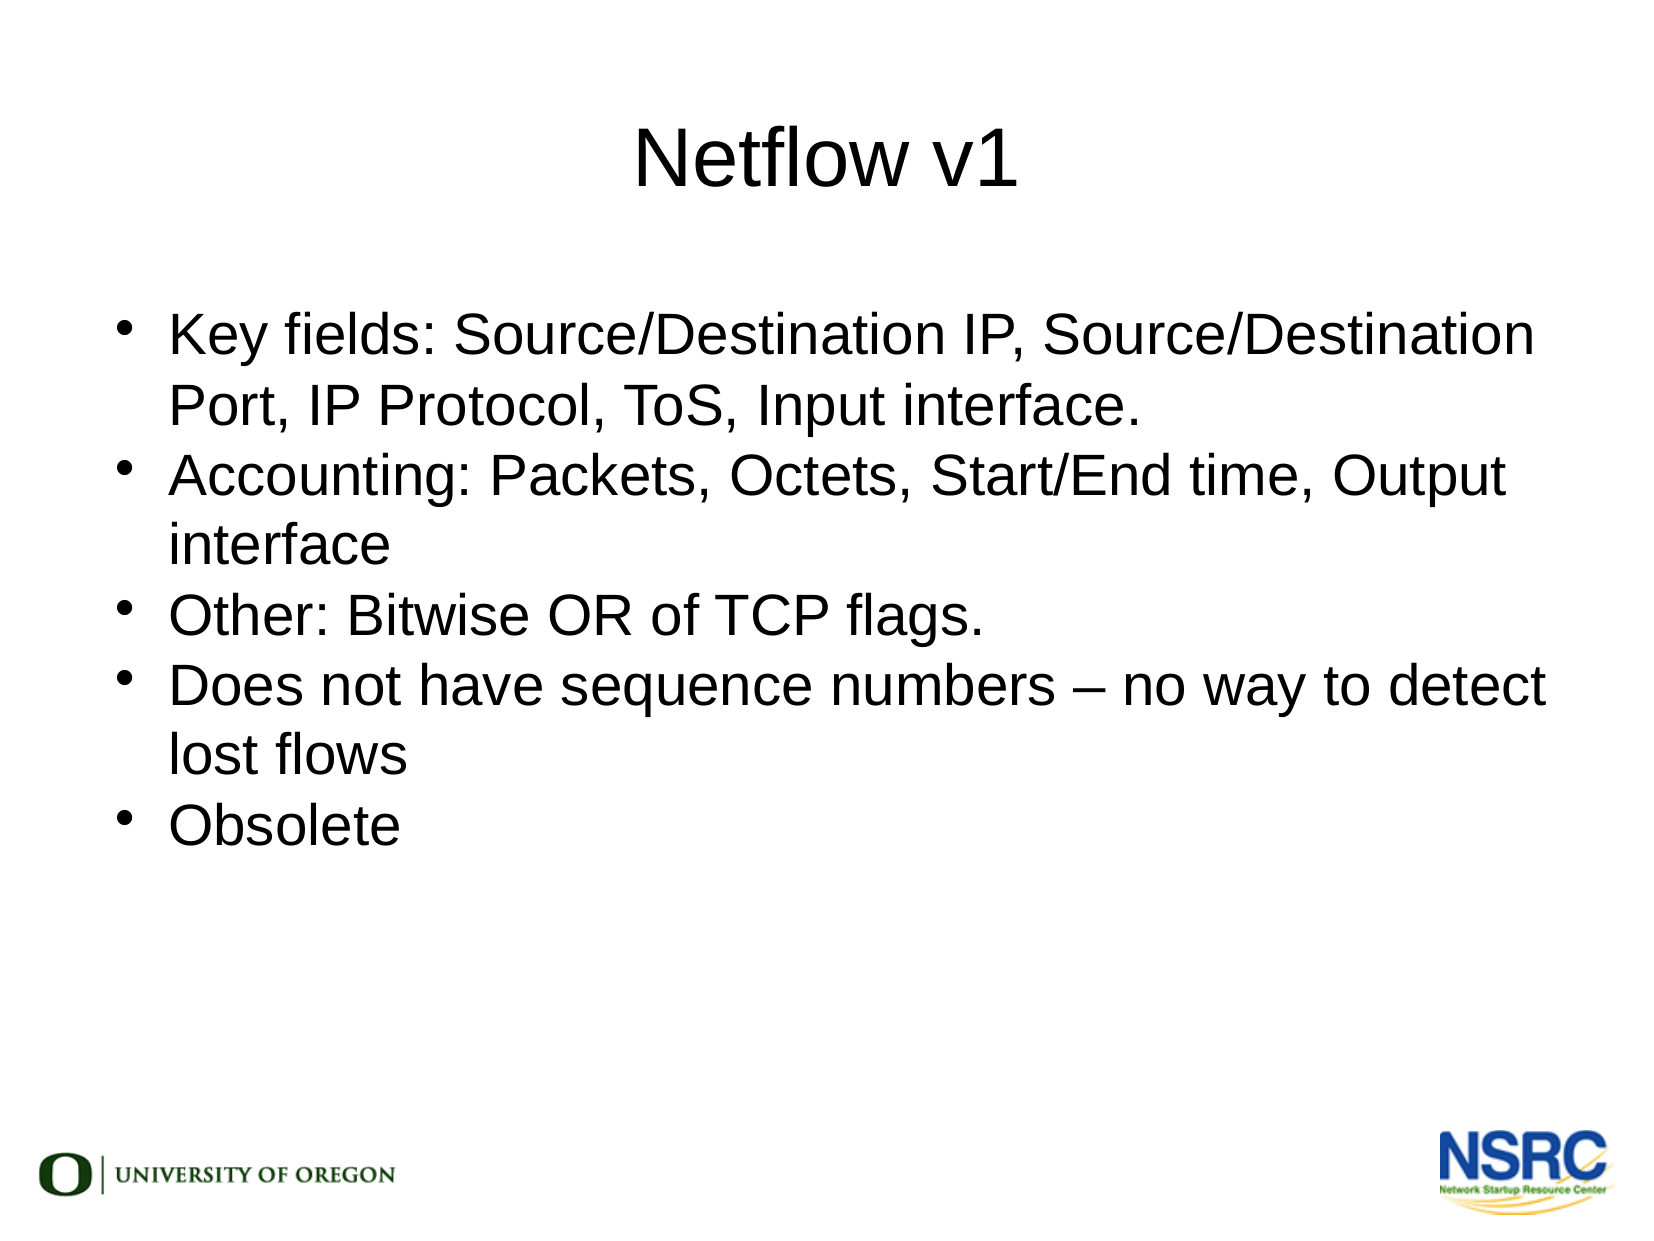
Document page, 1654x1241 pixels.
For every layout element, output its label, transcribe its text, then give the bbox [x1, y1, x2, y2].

text_box Netflow v1 [82, 49, 1571, 257]
text_box Key fields: Source/Destination IP, Source/Destination Port, IP Protocol, ToS, Input interface. Accounting: Packets, Octets, Start/End time, Output interface Other: Bitwise OR of TCP flags. Does not have sequence numbers – no way to detect lost flows Obsolete [82, 289, 1571, 1108]
picture [1440, 1130, 1616, 1215]
picture [37, 1151, 397, 1198]
